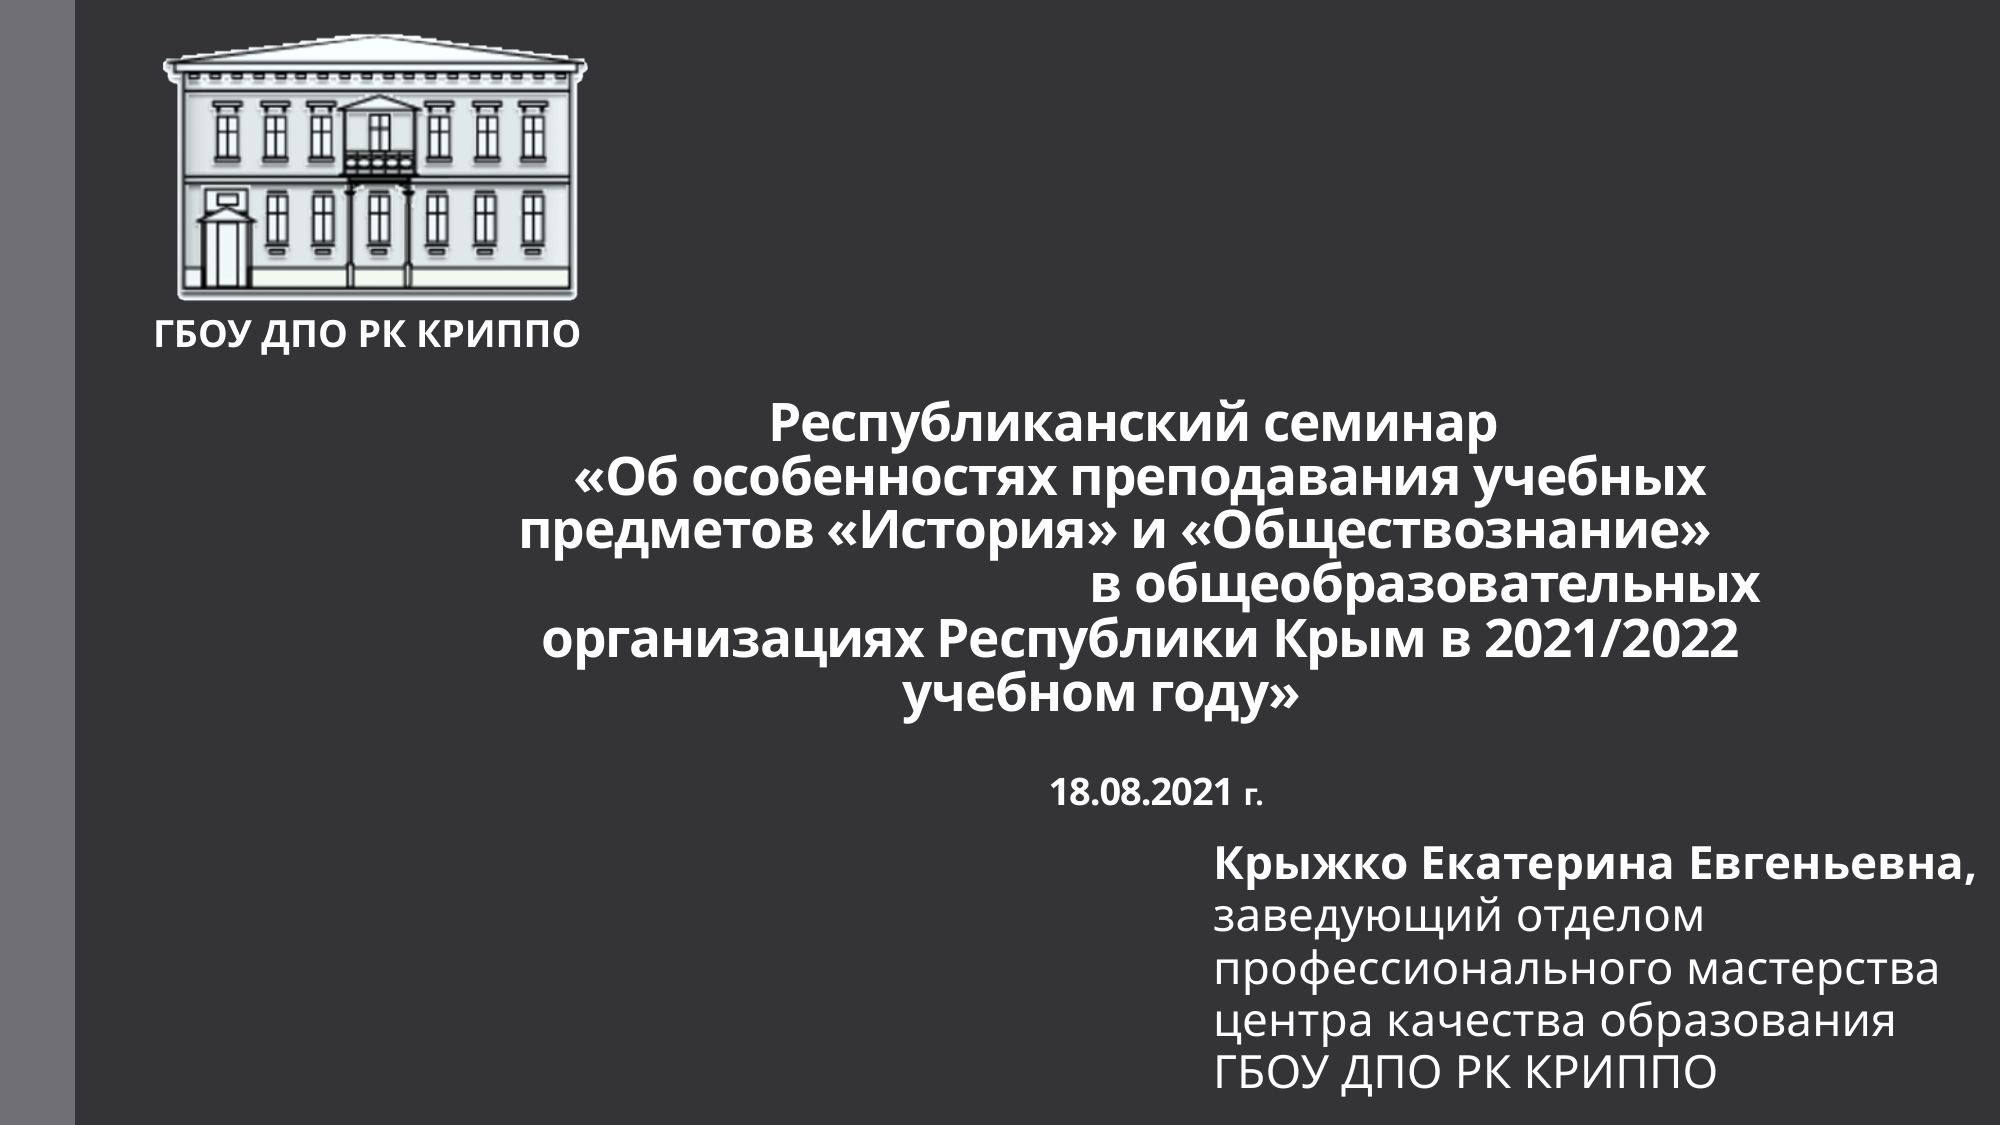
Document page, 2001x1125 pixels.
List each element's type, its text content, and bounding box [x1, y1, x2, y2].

subtitle Крыжко Екатерина Евгеньевна, заведующий отделом профессионального мастерства центра качества образования ГБОУ ДПО РК КРИППО [1198, 830, 2000, 1125]
title Республиканский семинар «Об особенностях преподавания учебных предметов «История» и «Обществознание» в общеобразовательных организациях Республики Крым в 2021/2022 учебном году» 18.08.2021 г. [497, 373, 1782, 822]
picture [159, 31, 592, 304]
text_box ГБОУ ДПО РК КРИППО [138, 302, 597, 363]
